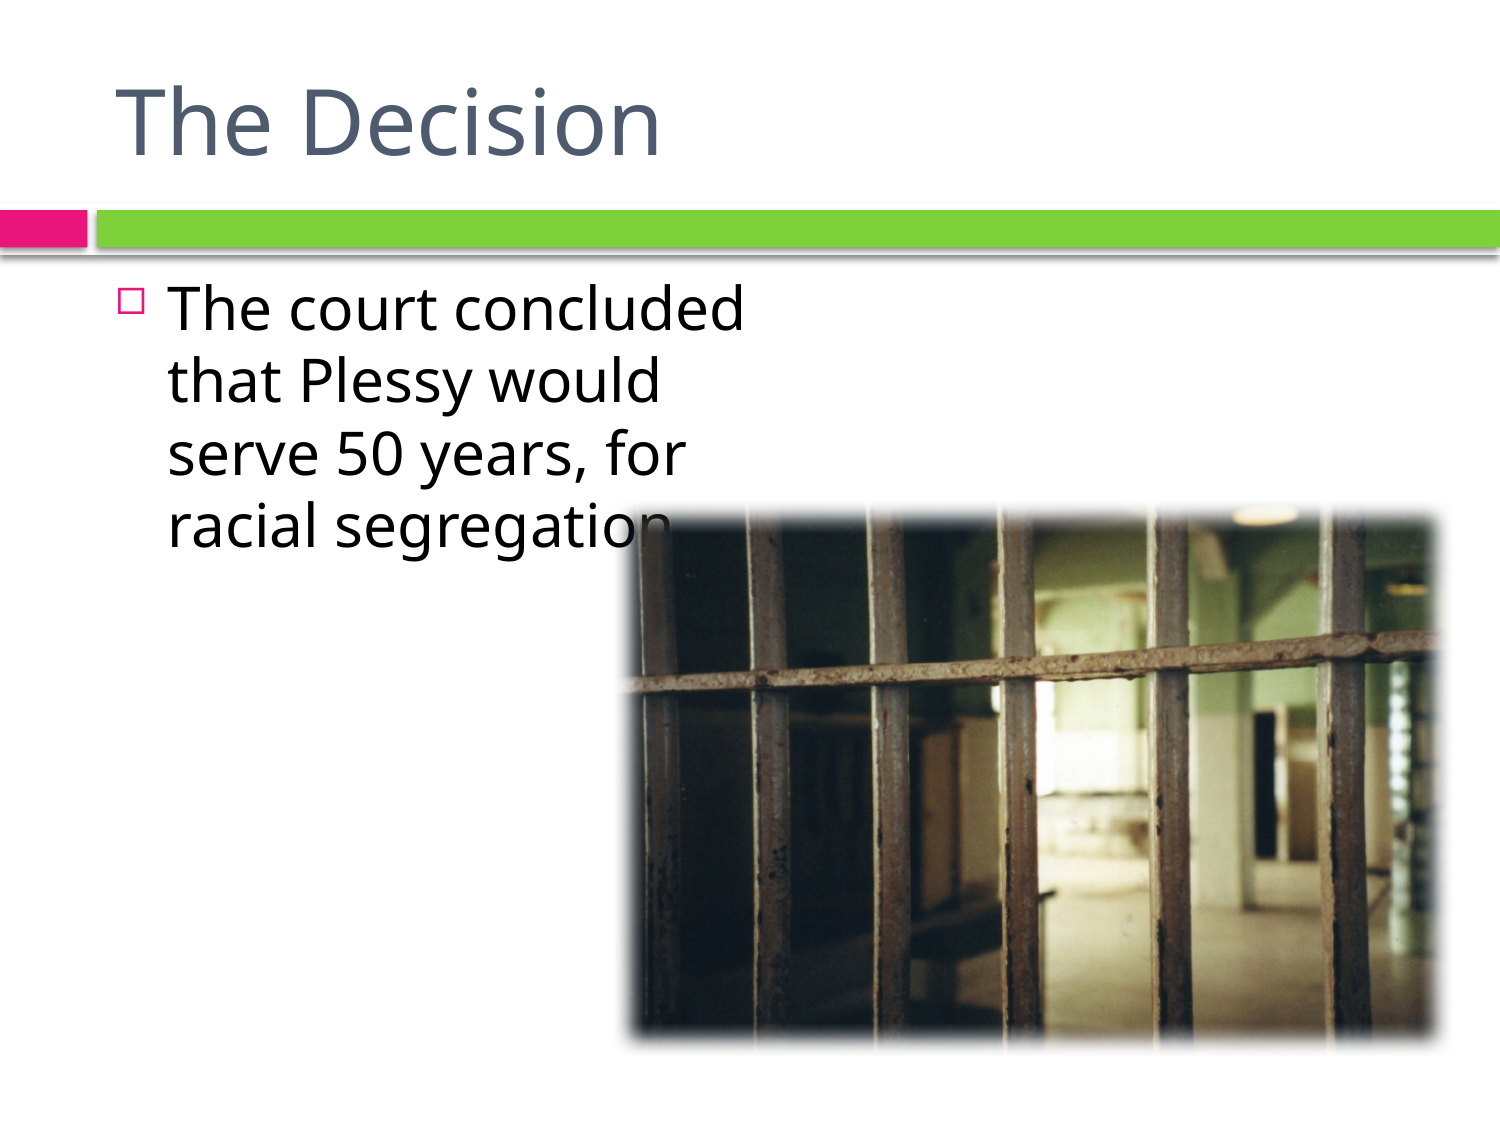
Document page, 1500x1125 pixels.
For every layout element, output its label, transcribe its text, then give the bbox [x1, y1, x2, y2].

list The court concluded that Plessy would serve 50 years, for racial segregation. [100, 262, 825, 913]
picture [612, 499, 1455, 1057]
title The Decision [100, 37, 1438, 200]
